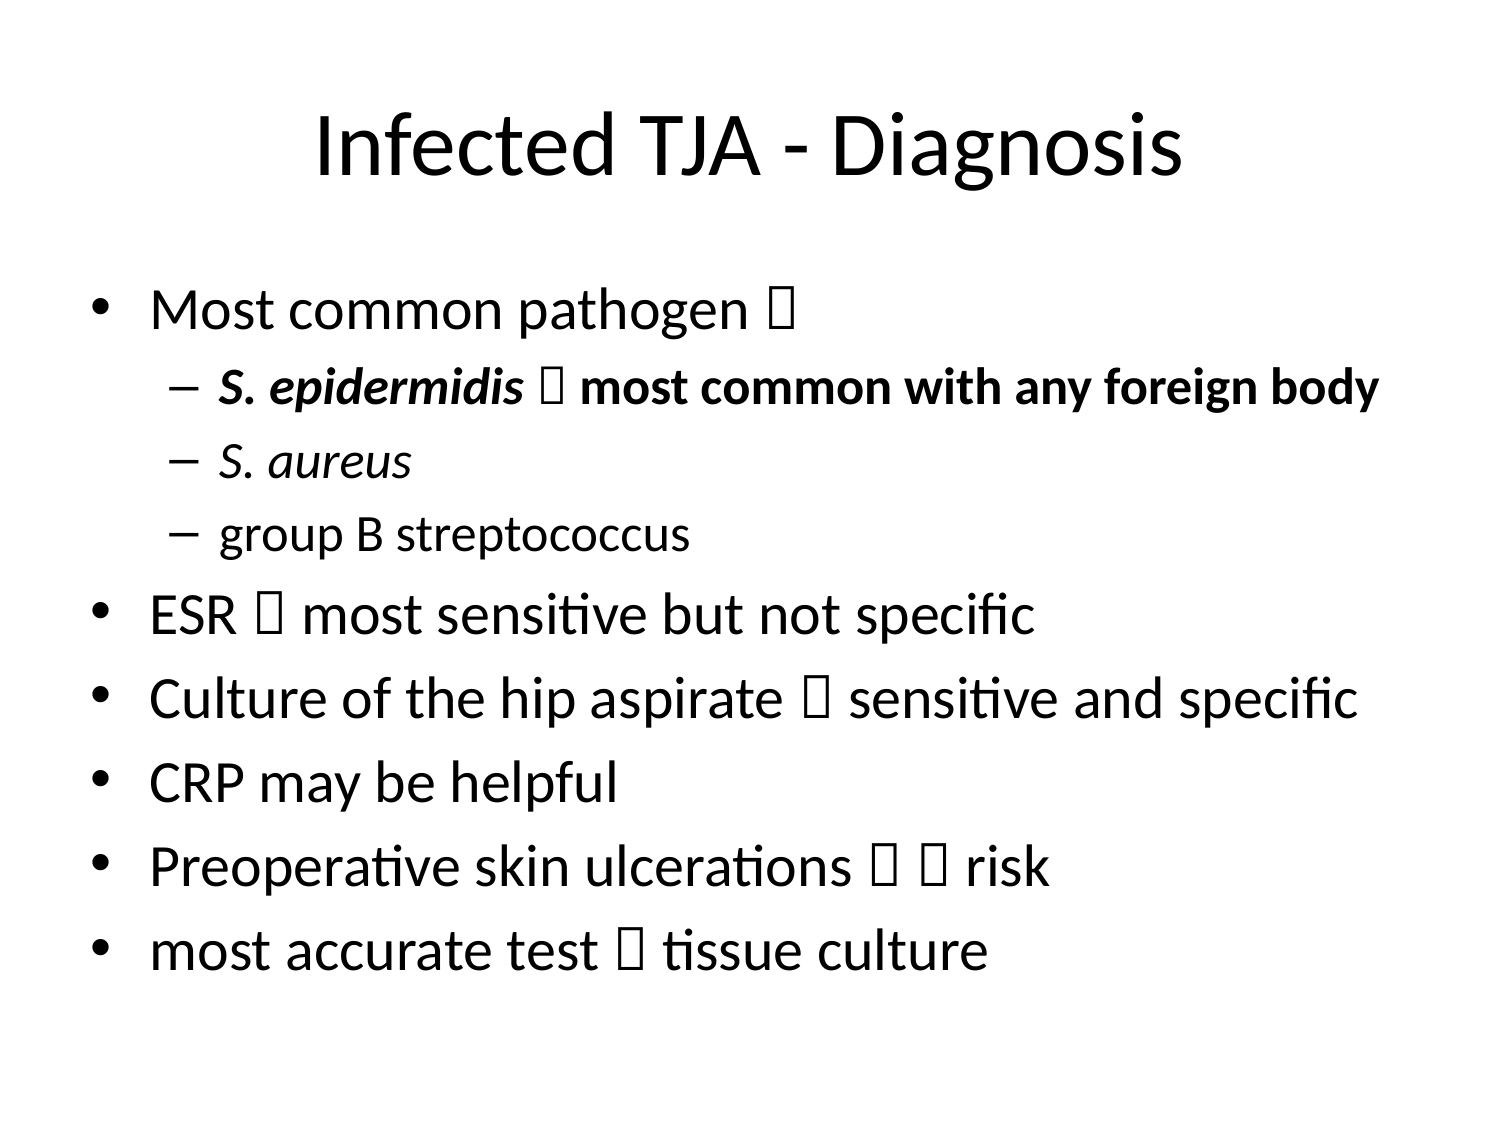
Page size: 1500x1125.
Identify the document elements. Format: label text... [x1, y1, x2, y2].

list Most common pathogen  S. epidermidis  most common with any foreign body S. aureus group B streptococcus ESR  most sensitive but not specific Culture of the hip aspirate  sensitive and specific CRP may be helpful Preoperative skin ulcerations   risk most accurate test  tissue culture [75, 262, 1425, 1005]
title Infected TJA - Diagnosis [75, 45, 1425, 233]
